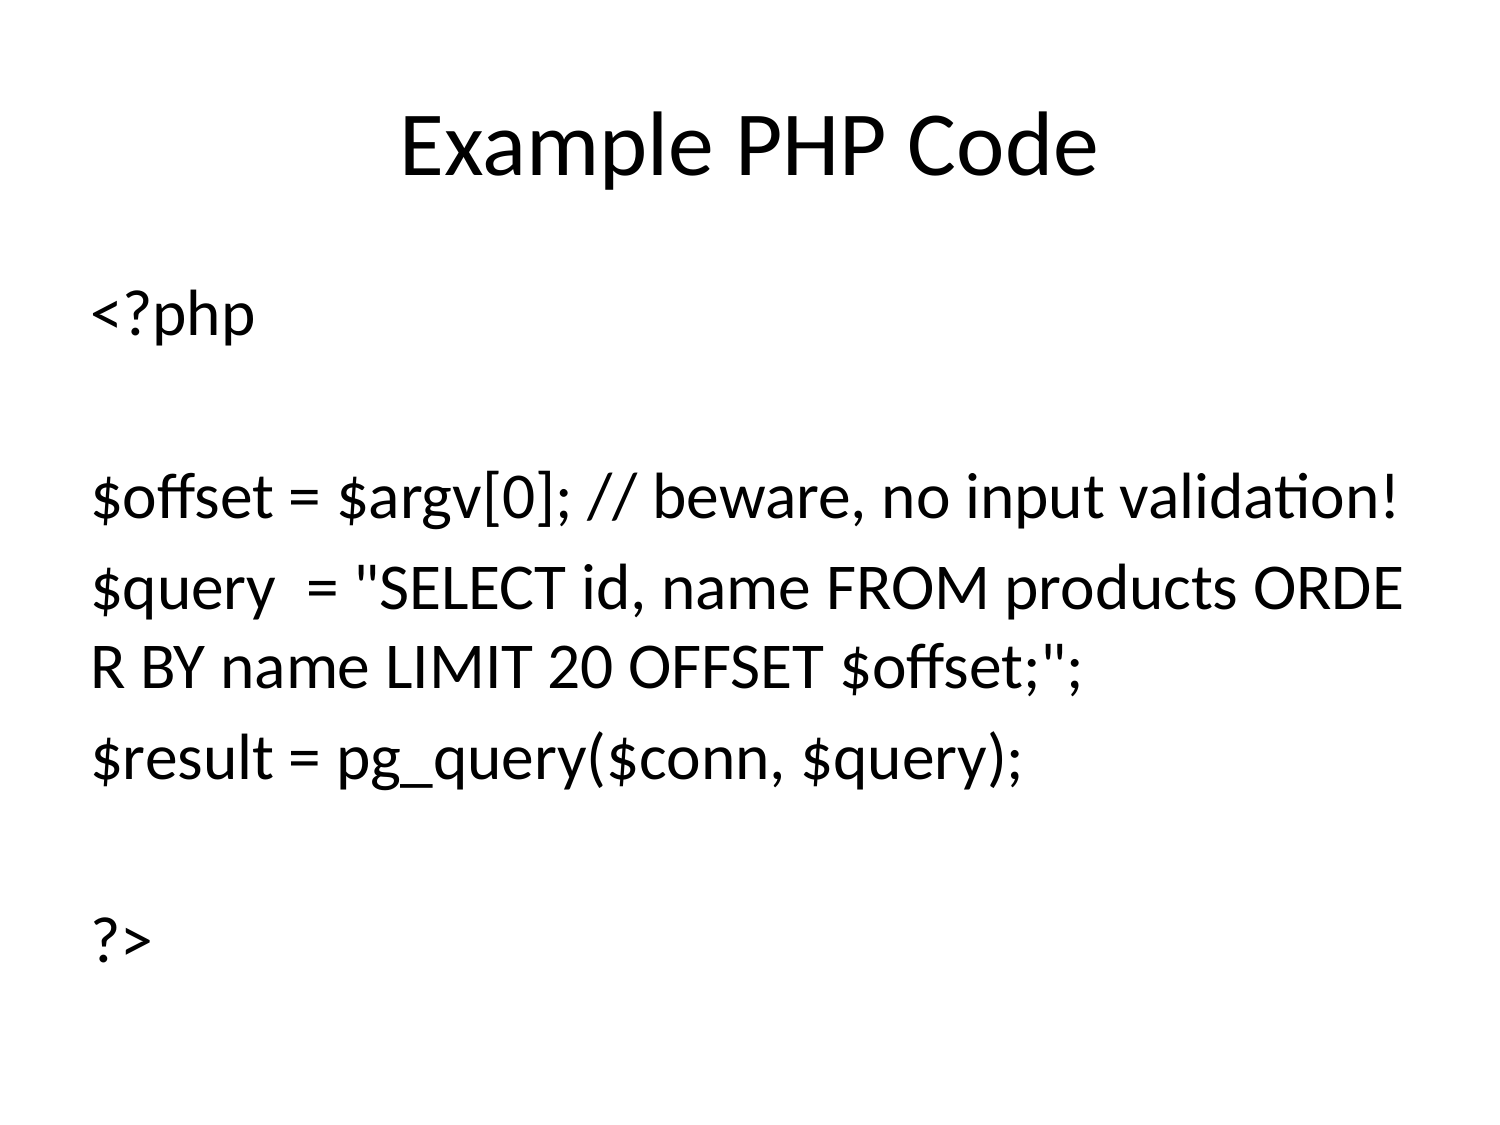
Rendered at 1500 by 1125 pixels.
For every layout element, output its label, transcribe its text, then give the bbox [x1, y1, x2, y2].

list <?php $offset = $argv[0]; // beware, no input validation! $query = "SELECT id, name FROM products ORDER BY name LIMIT 20 OFFSET $offset;"; $result = pg_query($conn, $query); ?> [75, 262, 1425, 1005]
title Example PHP Code [75, 45, 1425, 233]
